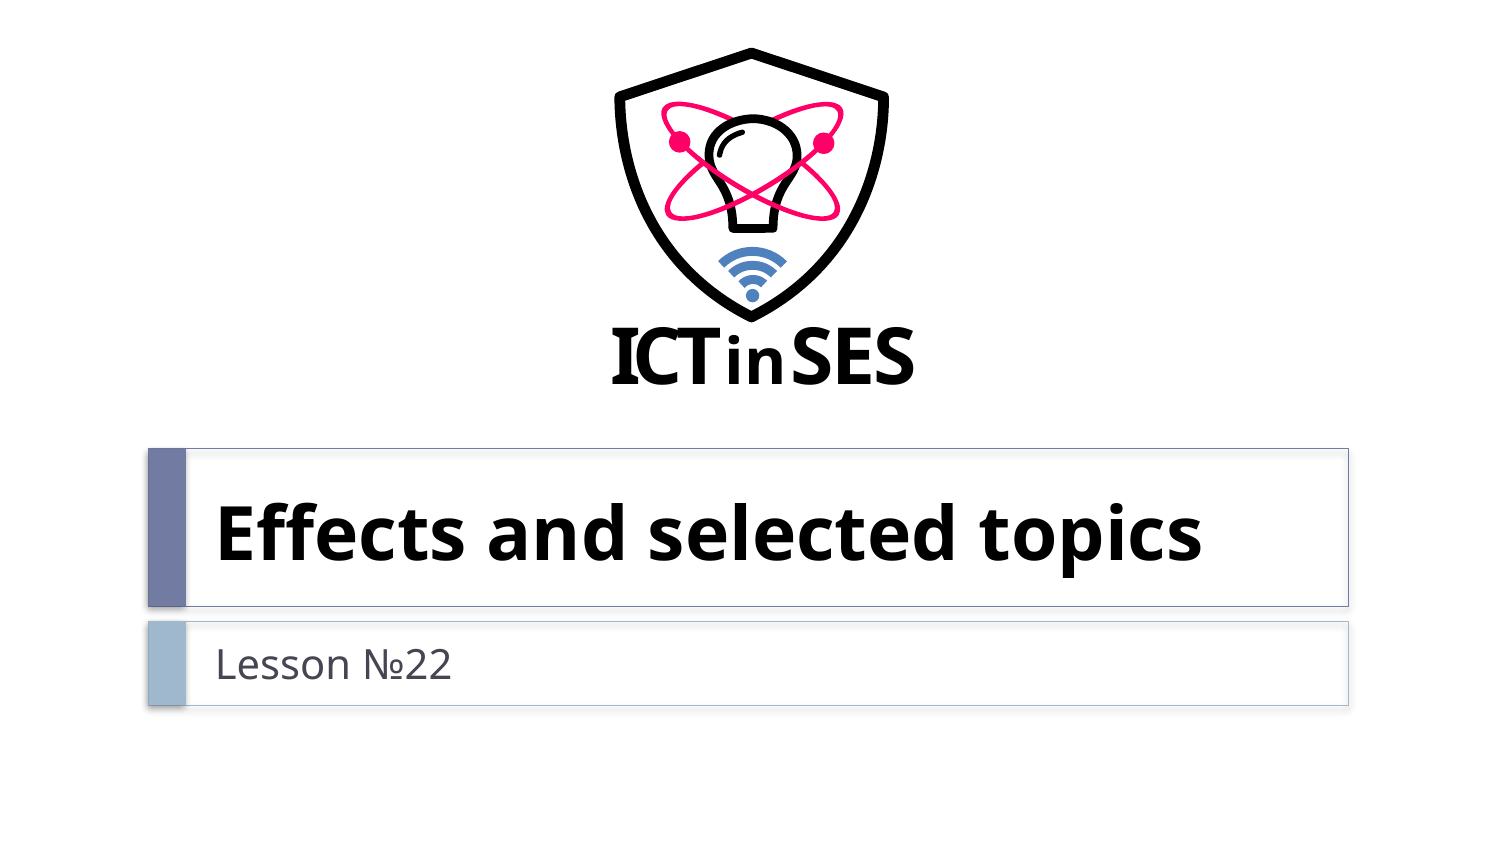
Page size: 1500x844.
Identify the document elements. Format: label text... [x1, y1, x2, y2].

subtitle Lesson №22 [200, 630, 1325, 697]
title Effects and selected topics [200, 478, 1325, 600]
